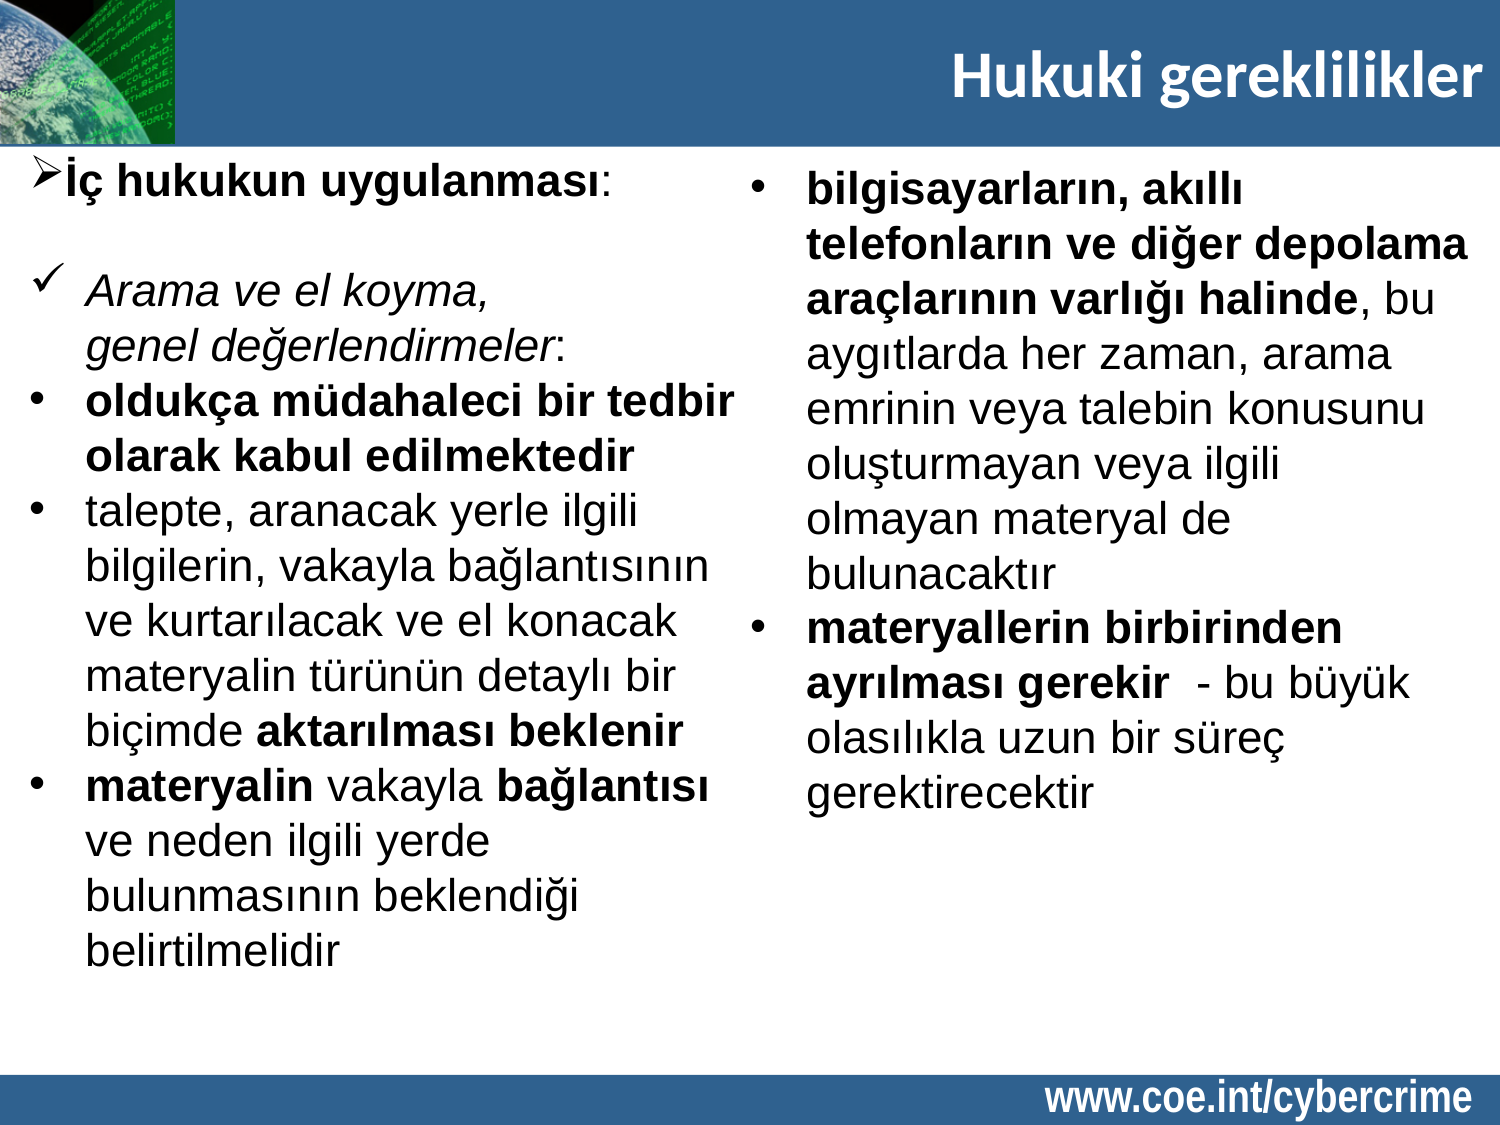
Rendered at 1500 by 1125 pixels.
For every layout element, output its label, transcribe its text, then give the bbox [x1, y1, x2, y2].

picture [0, 0, 175, 144]
text_box İç hukukun uygulanması: Arama ve el koyma, genel değerlendirmeler: oldukça müdahaleci bir tedbir olarak kabul edilmektedir talepte, aranacak yerle ilgili bilgilerin, vakayla bağlantısının ve kurtarılacak ve el konacak materyalin türünün detaylı bir biçimde aktarılması beklenir materyalin vakayla bağlantısı ve neden ilgili yerde bulunmasının beklendiği belirtilmelidir [14, 143, 765, 983]
text_box Hukuki gereklilikler [179, 0, 1500, 149]
text_box www.coe.int/cybercrime [1030, 1059, 1500, 1125]
text_box [0, 1073, 1030, 1125]
text_box bilgisayarların, akıllı telefonların ve diğer depolama araçlarının varlığı halinde, bu aygıtlarda her zaman, arama emrinin veya talebin konusunu oluşturmayan veya ilgili olmayan materyal de bulunacaktır materyallerin birbirinden ayrılması gerekir - bu büyük olasılıkla uzun bir süreç gerektirecektir [735, 150, 1486, 826]
